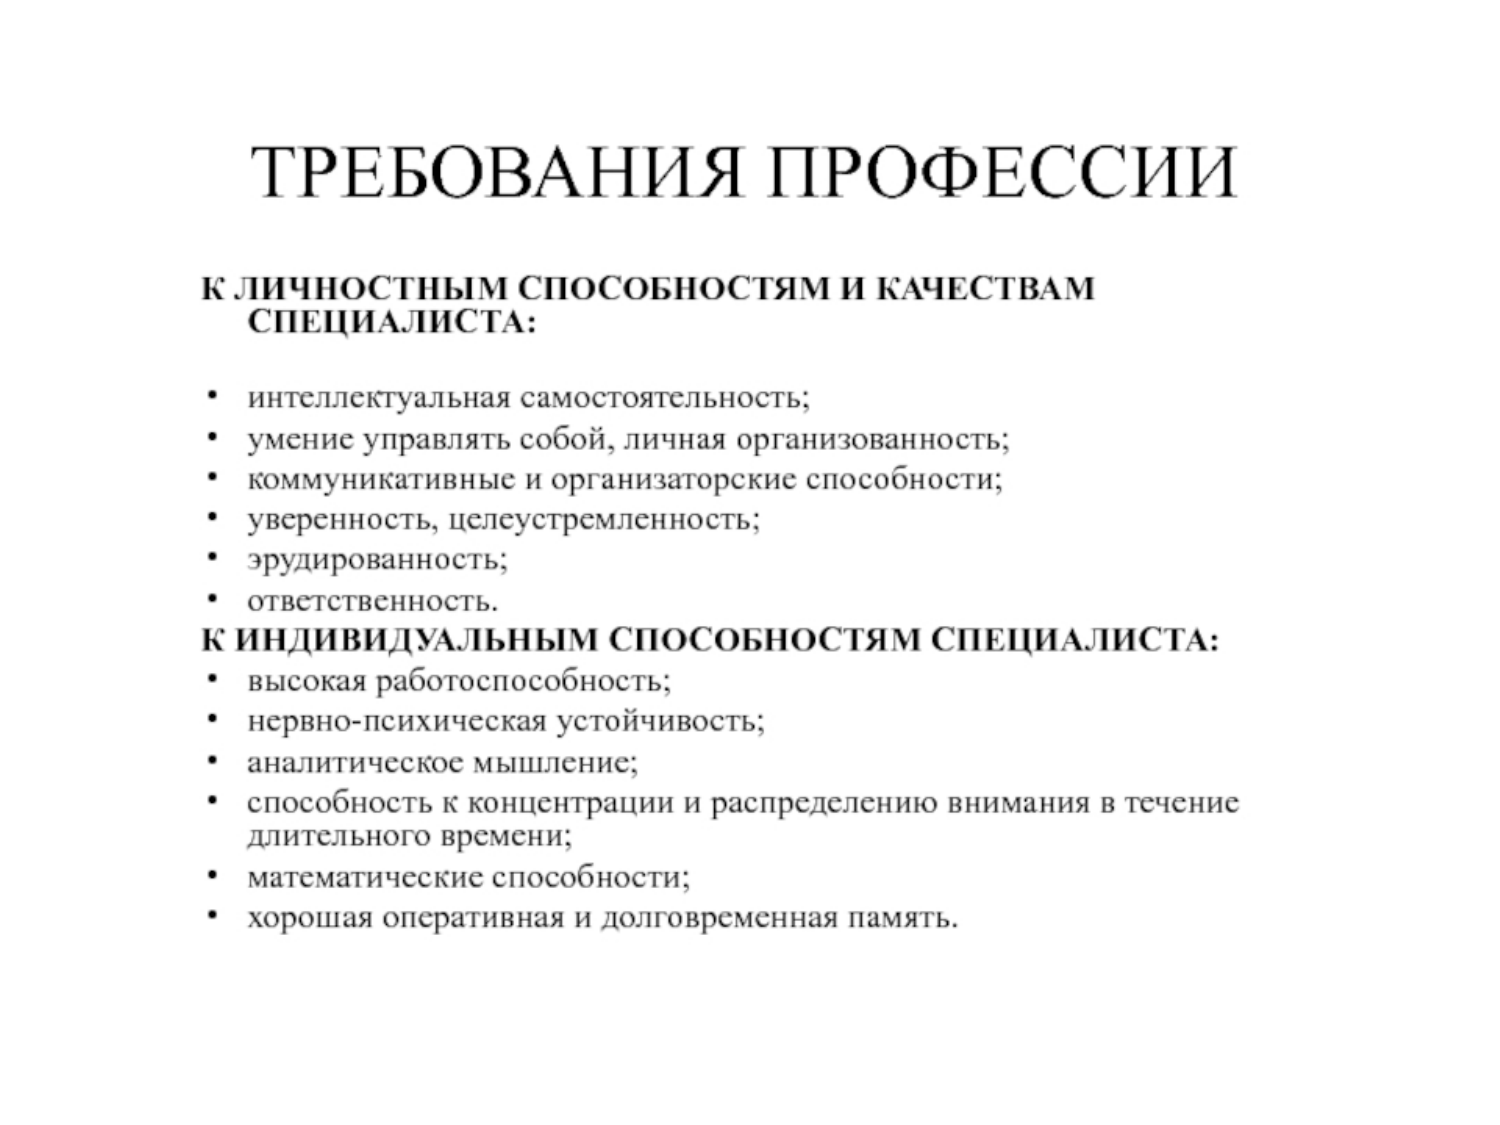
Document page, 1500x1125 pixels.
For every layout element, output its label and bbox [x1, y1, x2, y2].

picture [124, 93, 1376, 1032]
